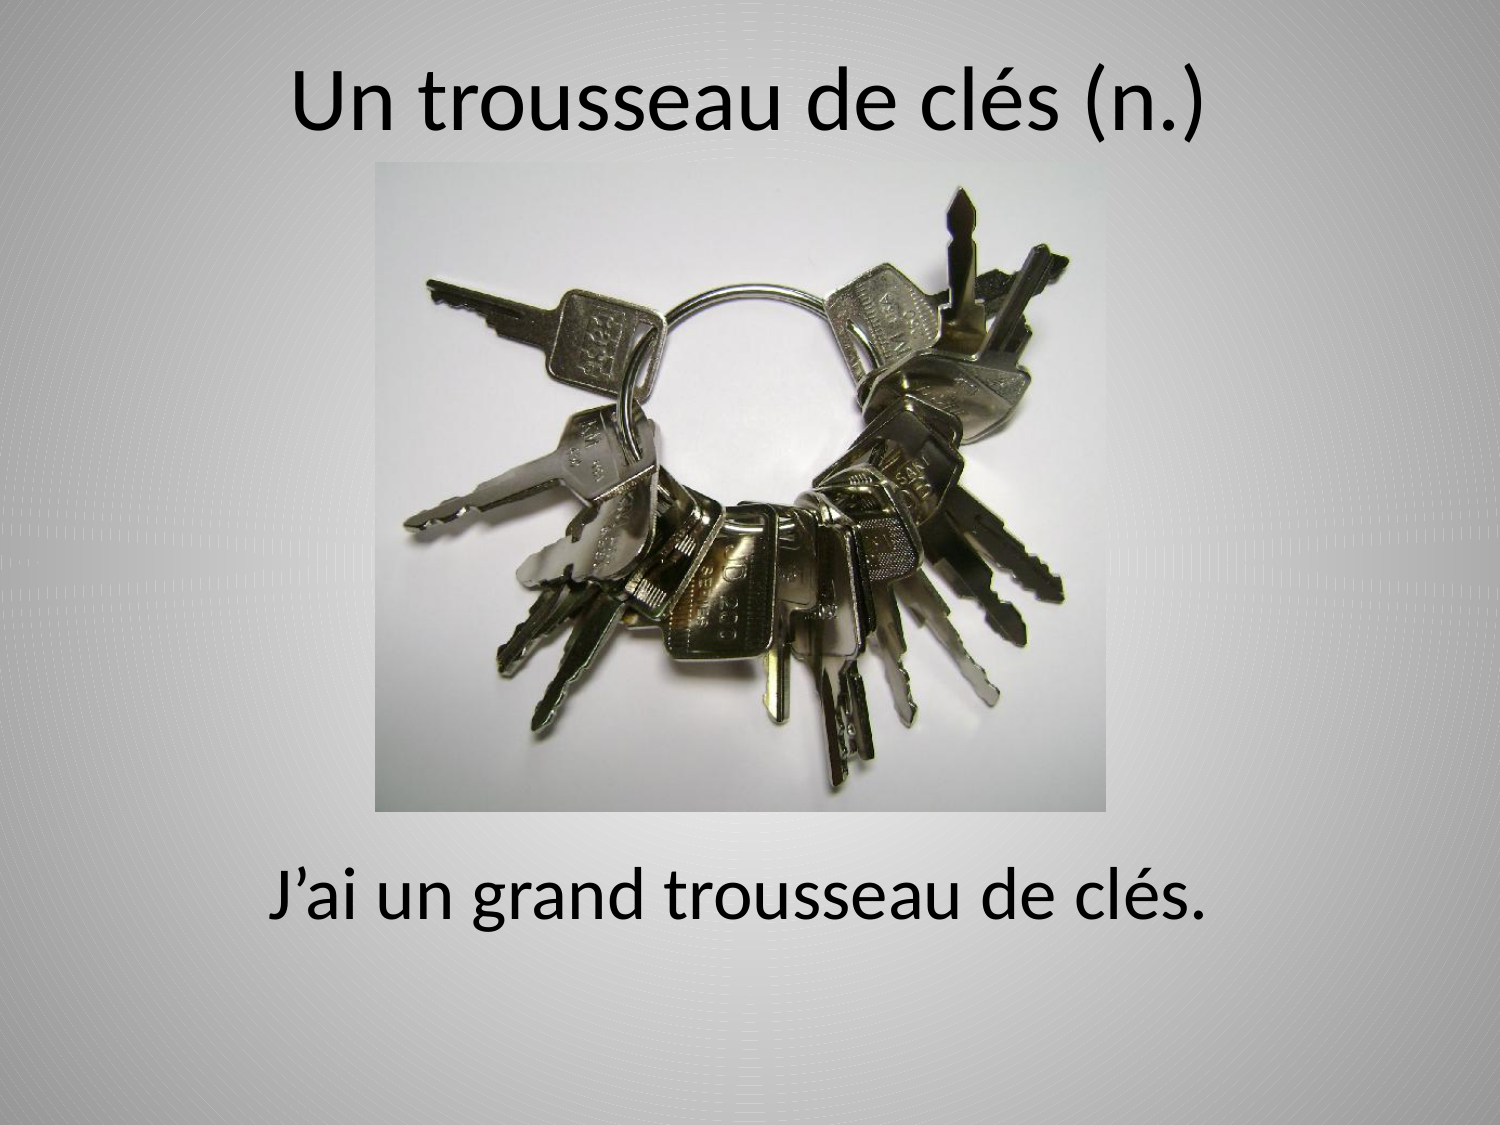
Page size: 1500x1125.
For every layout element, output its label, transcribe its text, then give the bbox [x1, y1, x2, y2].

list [374, 162, 1106, 812]
text_box J’ai un grand trousseau de clés. [112, 837, 1400, 943]
title Un trousseau de clés (n.) [75, 0, 1425, 188]
